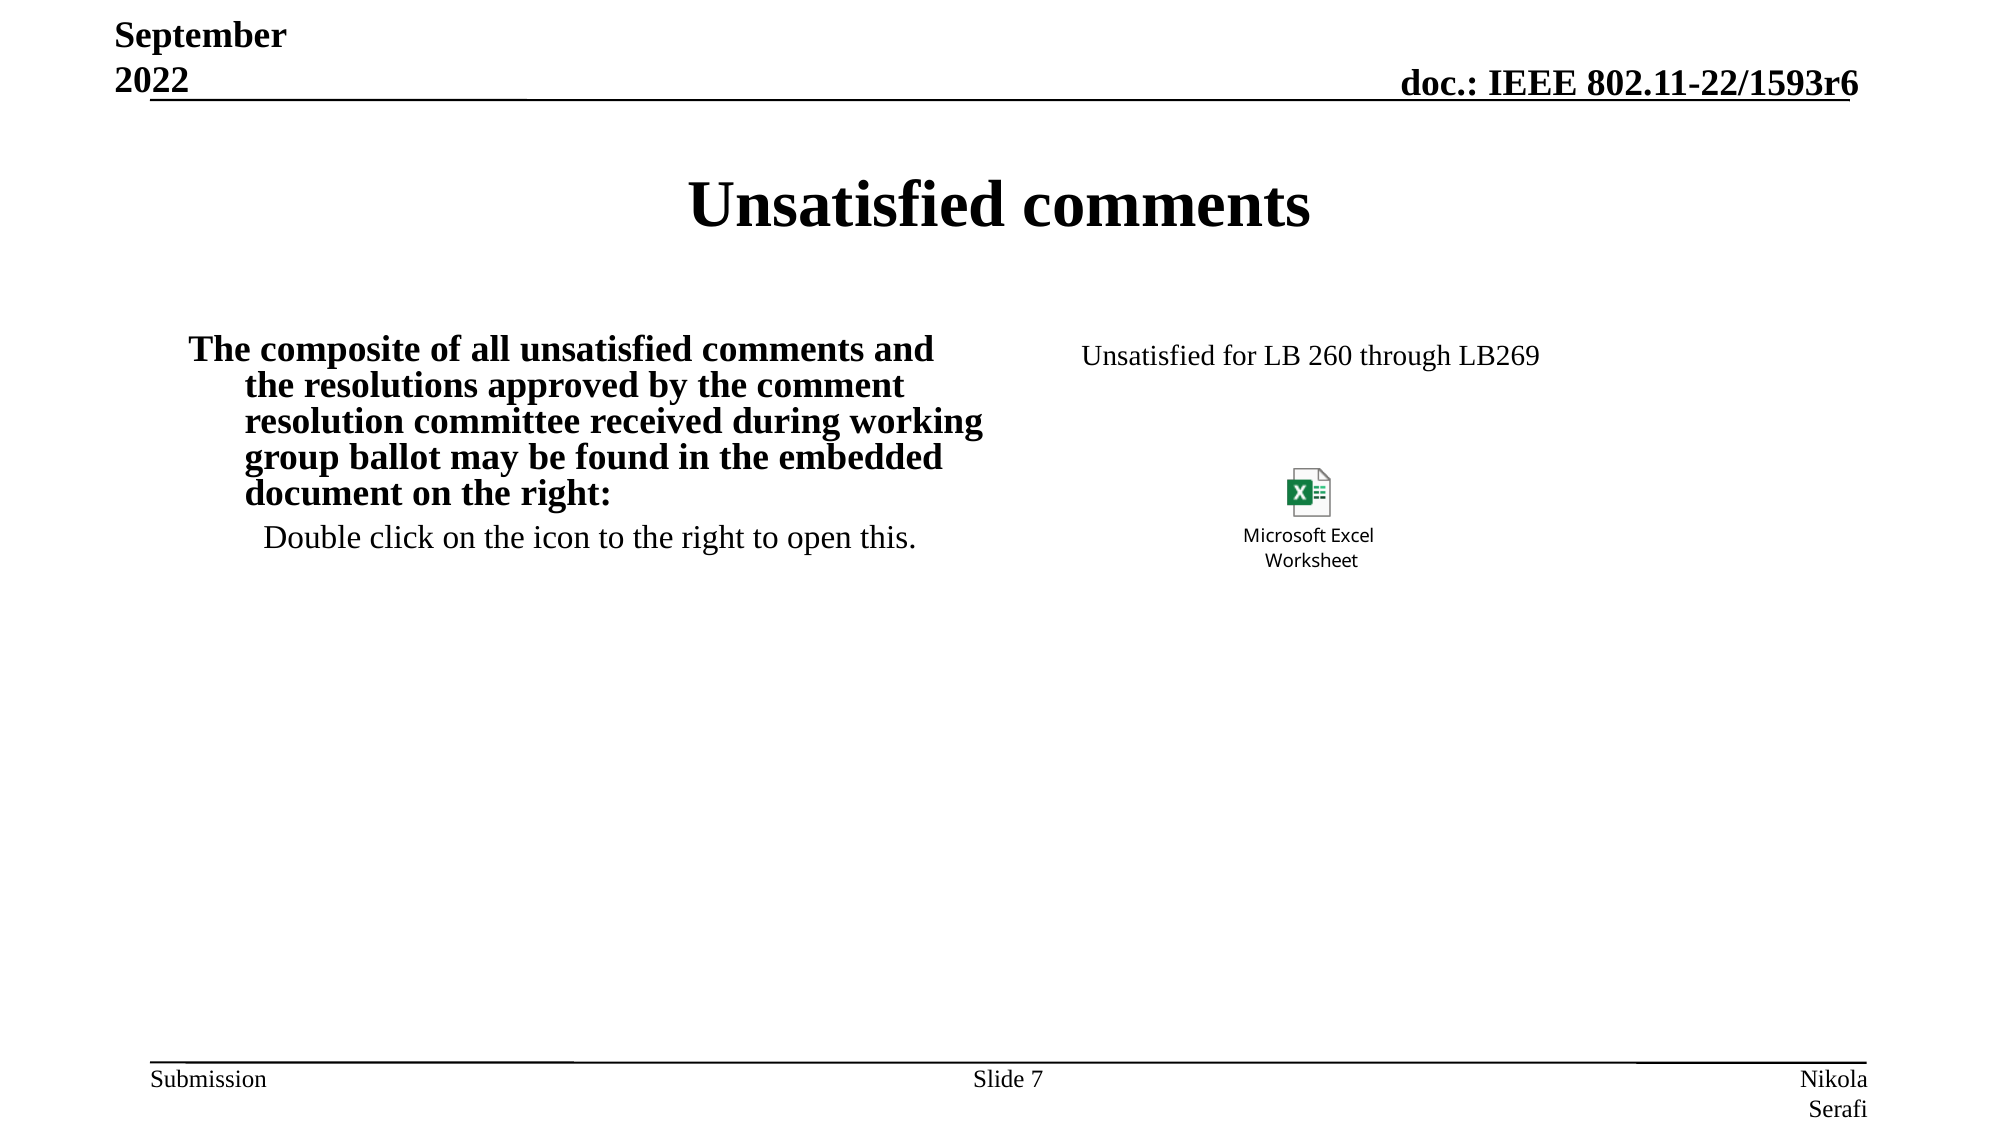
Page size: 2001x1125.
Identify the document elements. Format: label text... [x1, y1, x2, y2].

slide_number Slide 7 [950, 1061, 1067, 1123]
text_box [1235, 467, 1387, 599]
title Unsatisfied comments [149, 112, 1850, 288]
text_box Unsatisfied for LB 260 through LB269 [1066, 328, 1556, 379]
list The composite of all unsatisfied comments and the resolutions approved by the comment resolution committee received during working group ballot may be found in the embedded document on the right: Double click on the icon to the right to open this. [172, 324, 1001, 599]
footer Nikola Serafimovski (pureLiFi) [1791, 1062, 1869, 1125]
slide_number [114, 0, 290, 101]
